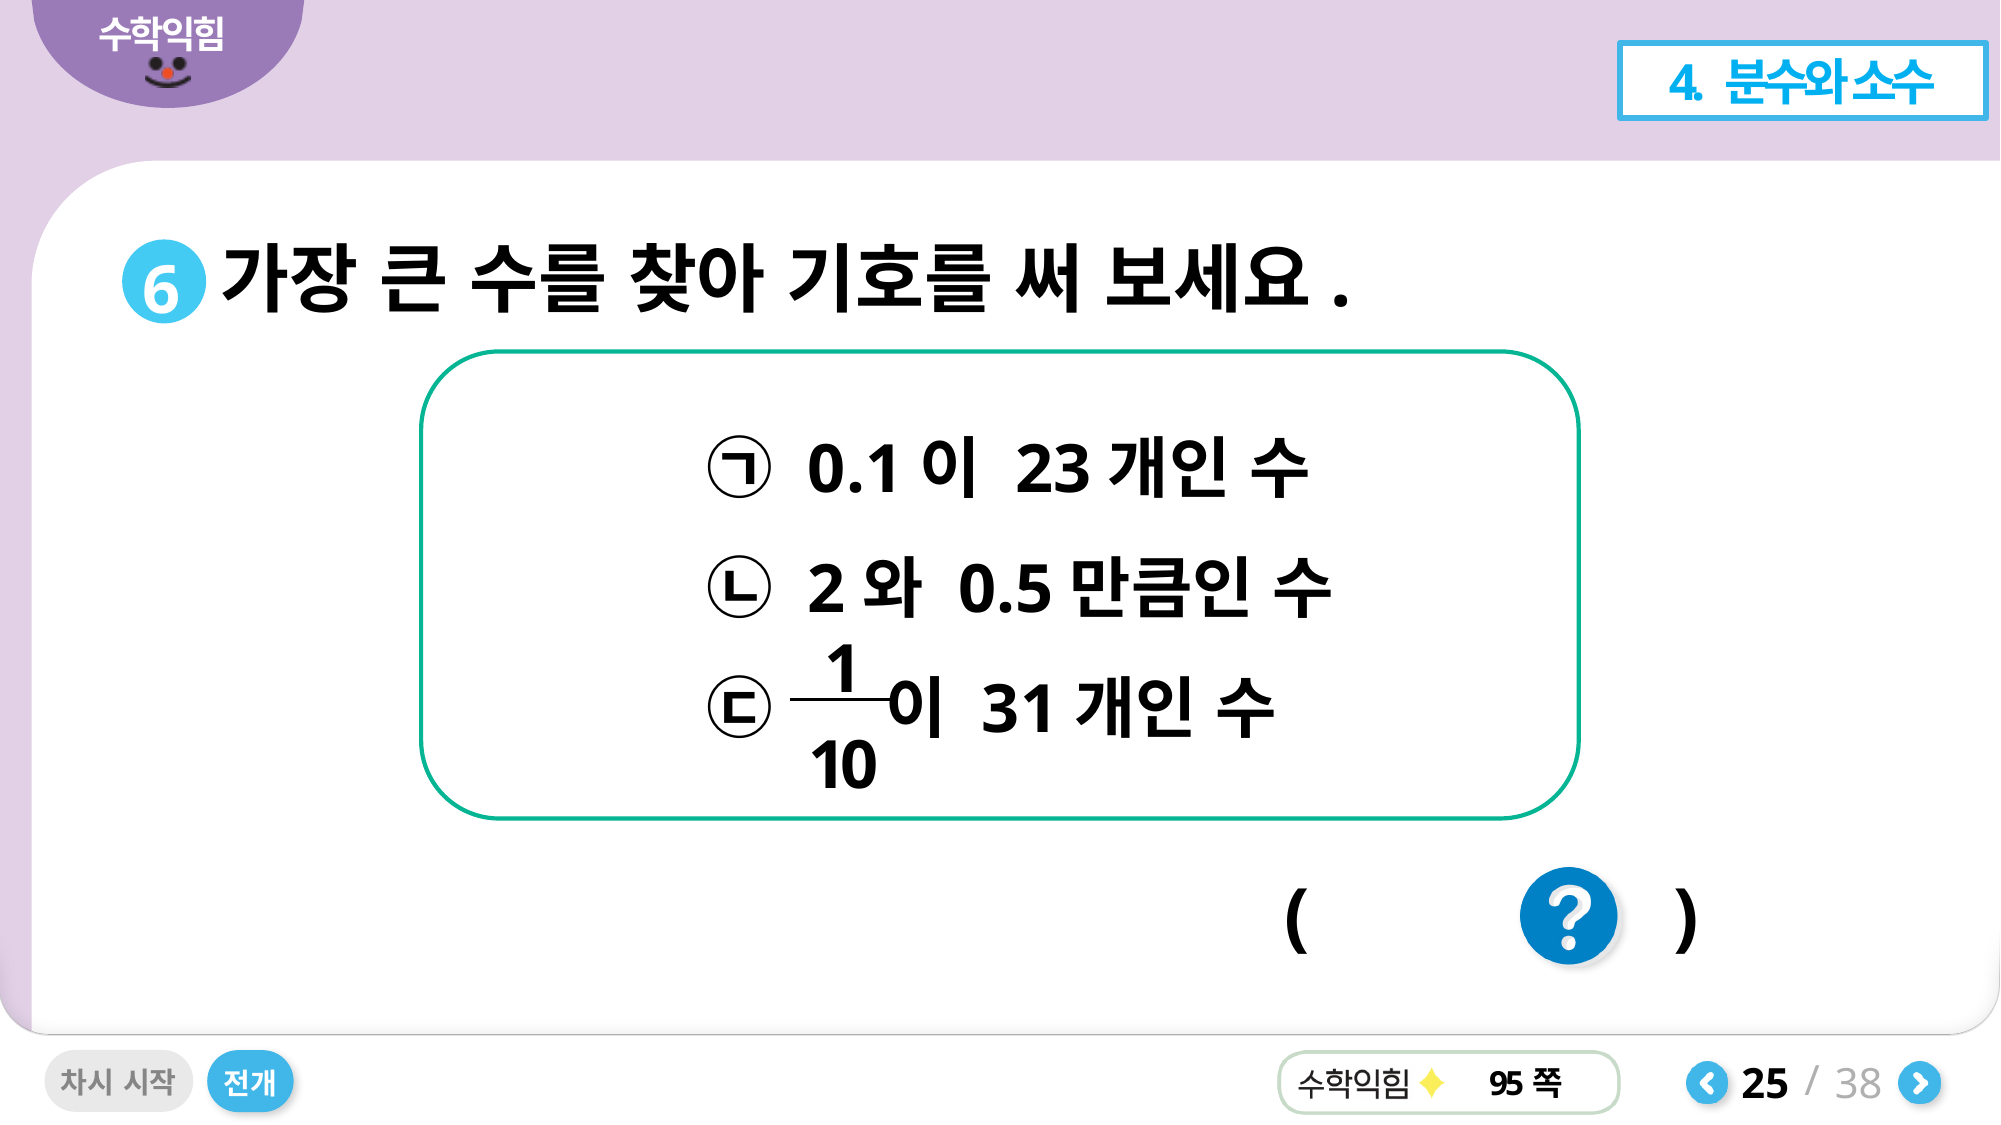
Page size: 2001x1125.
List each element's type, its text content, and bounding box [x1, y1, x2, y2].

picture [0, 867, 2000, 1125]
text_box 가장 큰 수를 찾아 기호를 써 보세요. [220, 231, 1922, 382]
text_box ( ) [1250, 860, 1898, 965]
text_box [419, 349, 1581, 821]
table_header ㉢ [1626, 868, 1719, 963]
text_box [1685, 1061, 1941, 1104]
picture [145, 57, 191, 88]
text_box 6 [122, 239, 207, 324]
text_box 4. 분수와 소수 [1619, 43, 1987, 118]
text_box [1276, 1049, 1621, 1116]
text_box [38, 1048, 297, 1114]
text_box ㉠ 0.1이 23개인 수 ㉡ 2와 0.5만큼인 수 ㉢ 이 31개인 수 [1563, 378, 1692, 753]
